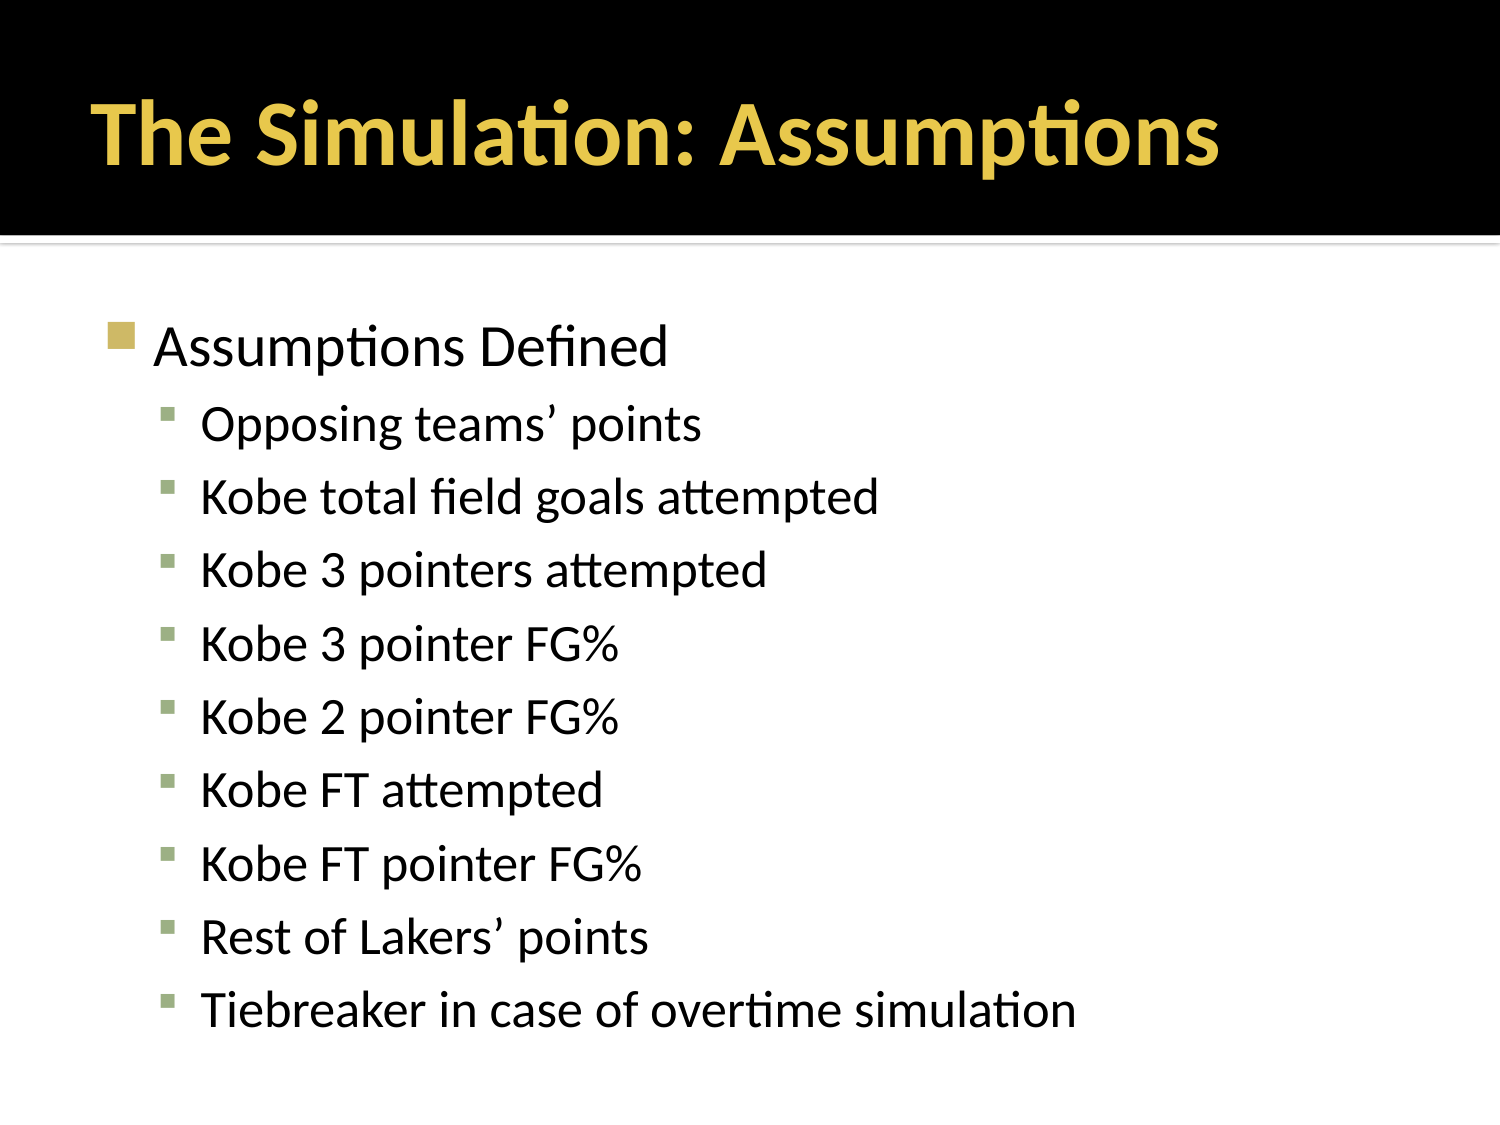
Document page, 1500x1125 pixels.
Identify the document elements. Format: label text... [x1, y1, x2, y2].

title The Simulation: Assumptions [75, 25, 1425, 231]
list Assumptions Defined Opposing teams’ points Kobe total field goals attempted Kobe 3 pointers attempted Kobe 3 pointer FG% Kobe 2 pointer FG% Kobe FT attempted Kobe FT pointer FG% Rest of Lakers’ points Tiebreaker in case of overtime simulation [75, 291, 1425, 1050]
